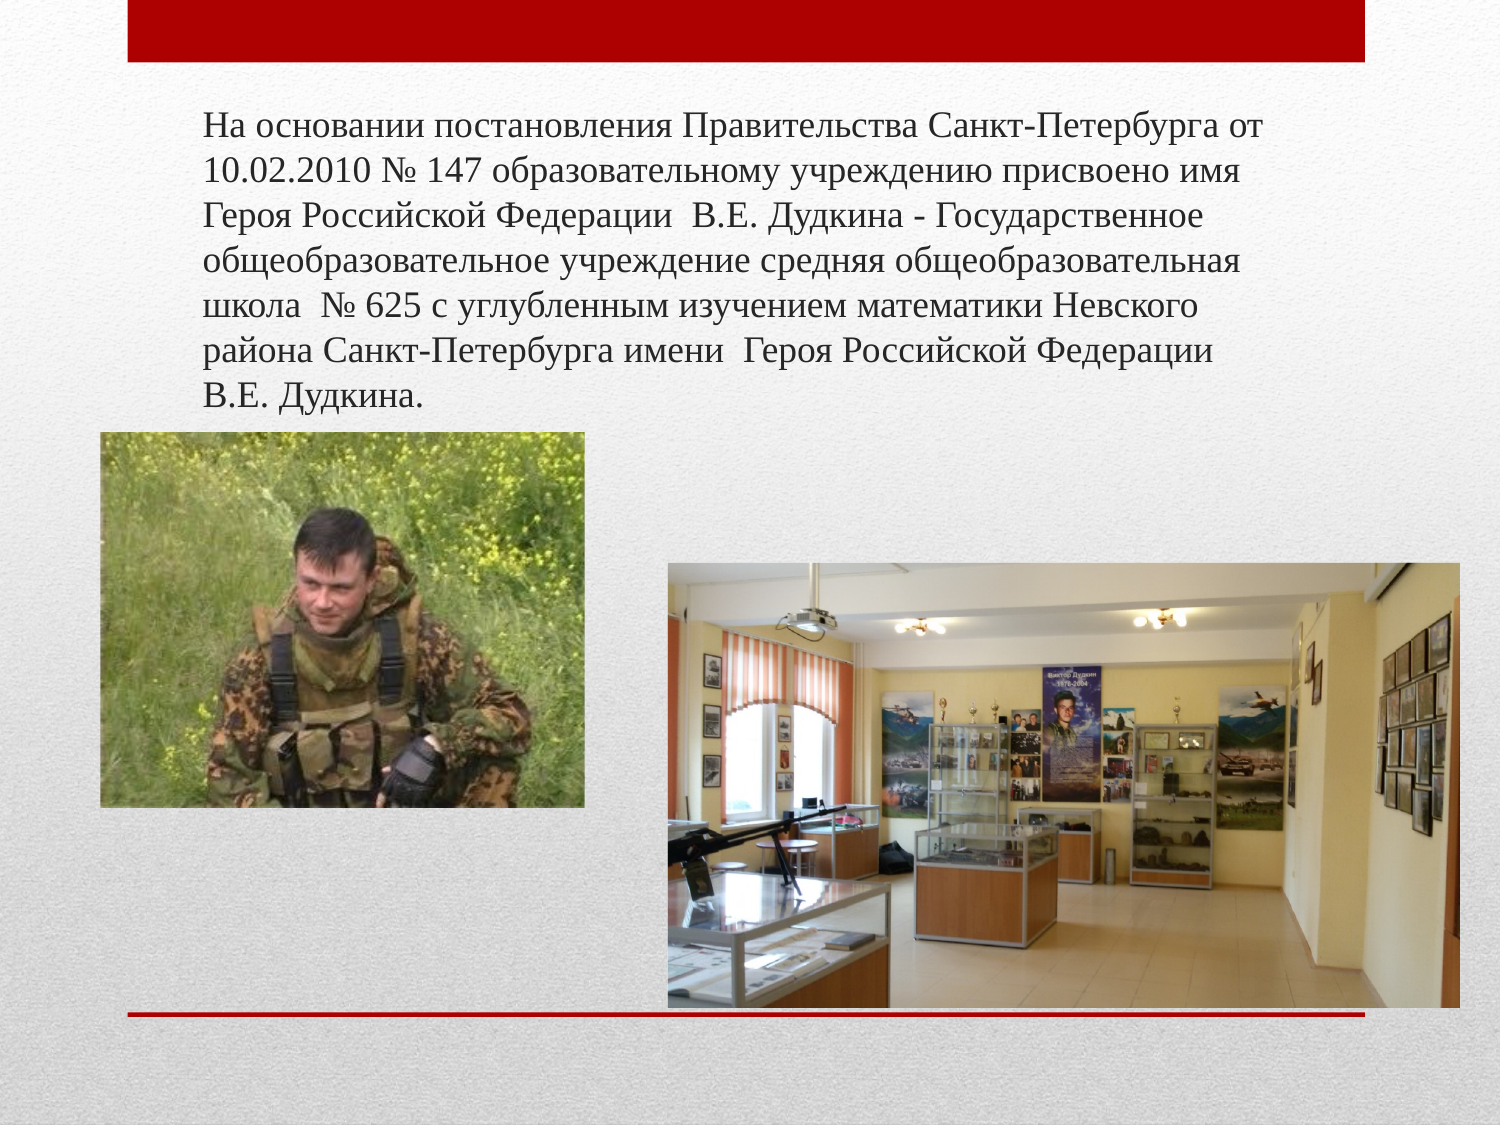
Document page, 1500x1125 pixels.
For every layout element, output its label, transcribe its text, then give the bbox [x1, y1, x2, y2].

title На основании постановления Правительства Санкт-Петербурга от 10.02.2010 № 147 образовательному учреждению присвоено имя Героя Российской Федерации В.Е. Дудкина - Государственное общеобразовательное учреждение средняя общеобразовательная школа № 625 с углубленным изучением математики Невского района Санкт-Петербурга имени Героя Российской Федерации В.Е. Дудкина. [187, 101, 1300, 468]
picture [666, 561, 1461, 1009]
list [99, 431, 586, 809]
